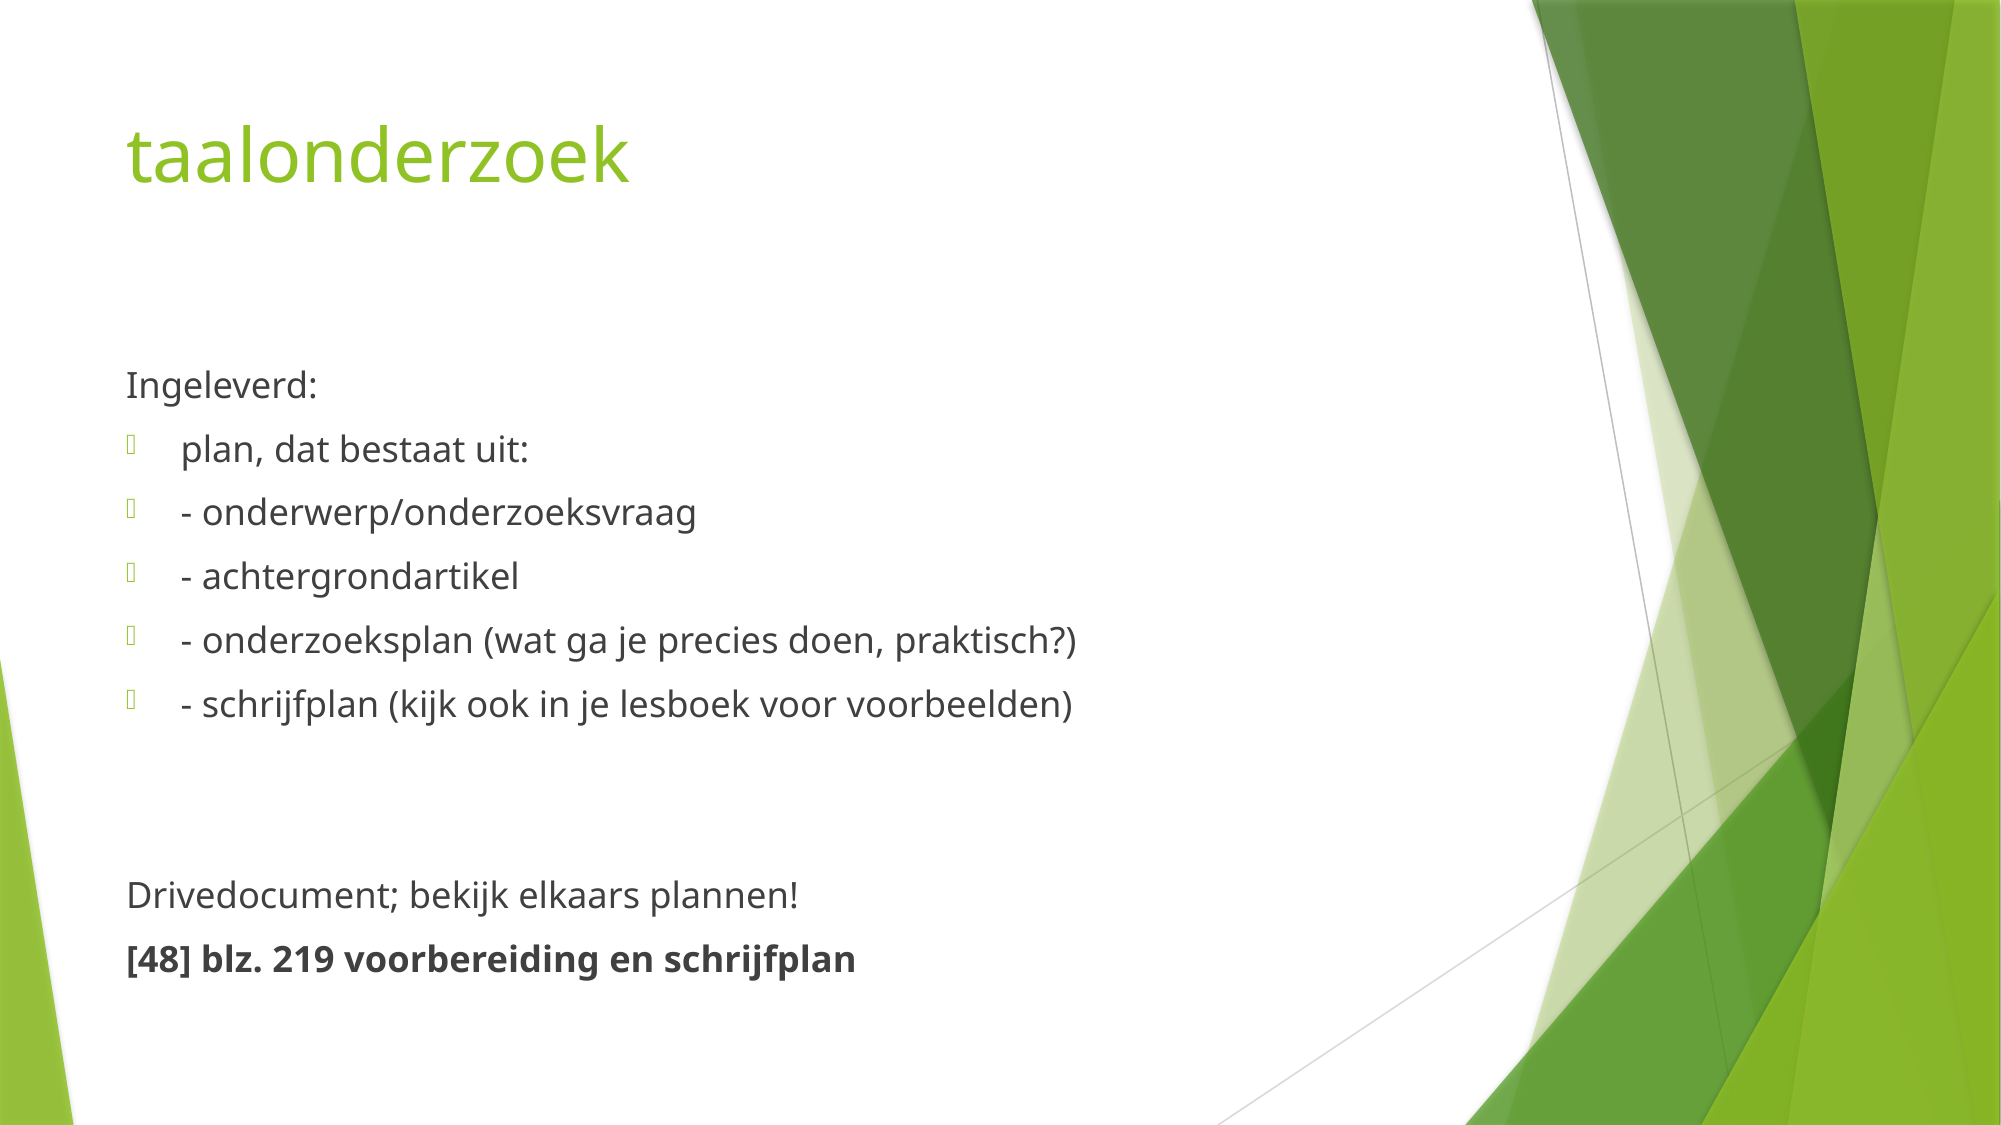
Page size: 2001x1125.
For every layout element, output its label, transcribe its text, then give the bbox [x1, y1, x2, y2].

title taalonderzoek [111, 99, 1522, 317]
list Ingeleverd: plan, dat bestaat uit: - onderwerp/onderzoeksvraag - achtergrondartikel - onderzoeksplan (wat ga je precies doen, praktisch?) - schrijfplan (kijk ook in je lesboek voor voorbeelden) Drivedocument; bekijk elkaars plannen! [48] blz. 219 voorbereiding en schrijfplan [111, 354, 1522, 992]
